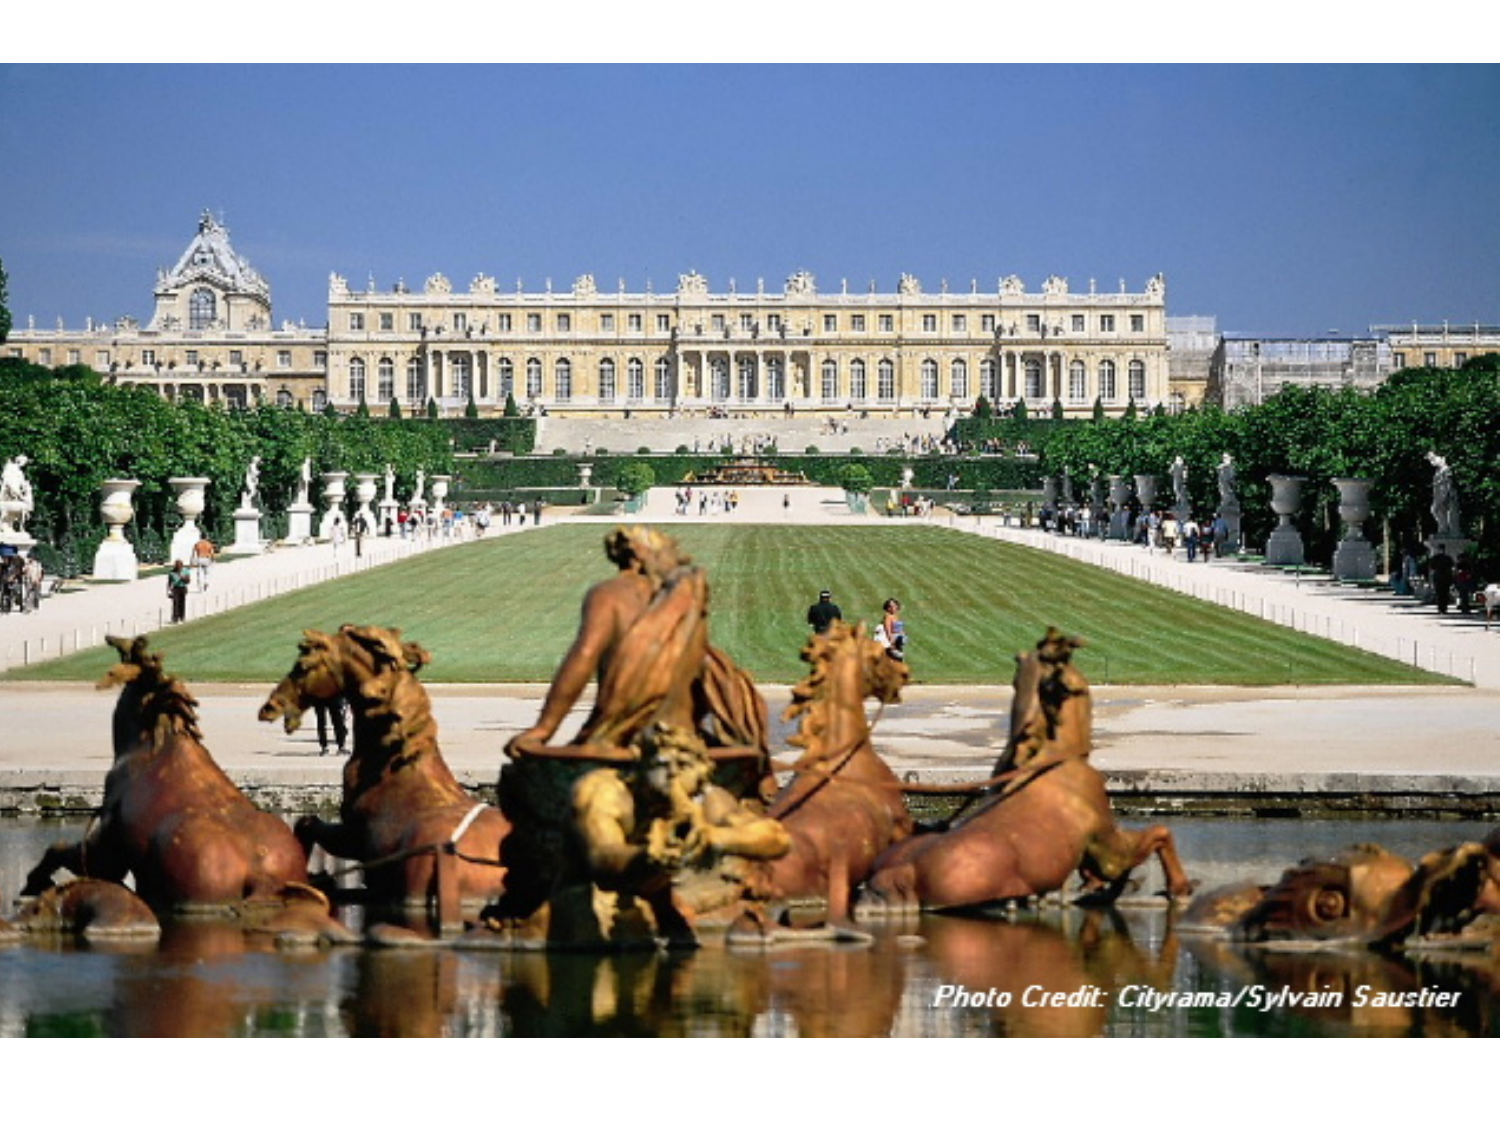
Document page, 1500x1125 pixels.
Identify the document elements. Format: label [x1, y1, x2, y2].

list [0, 63, 1500, 1038]
